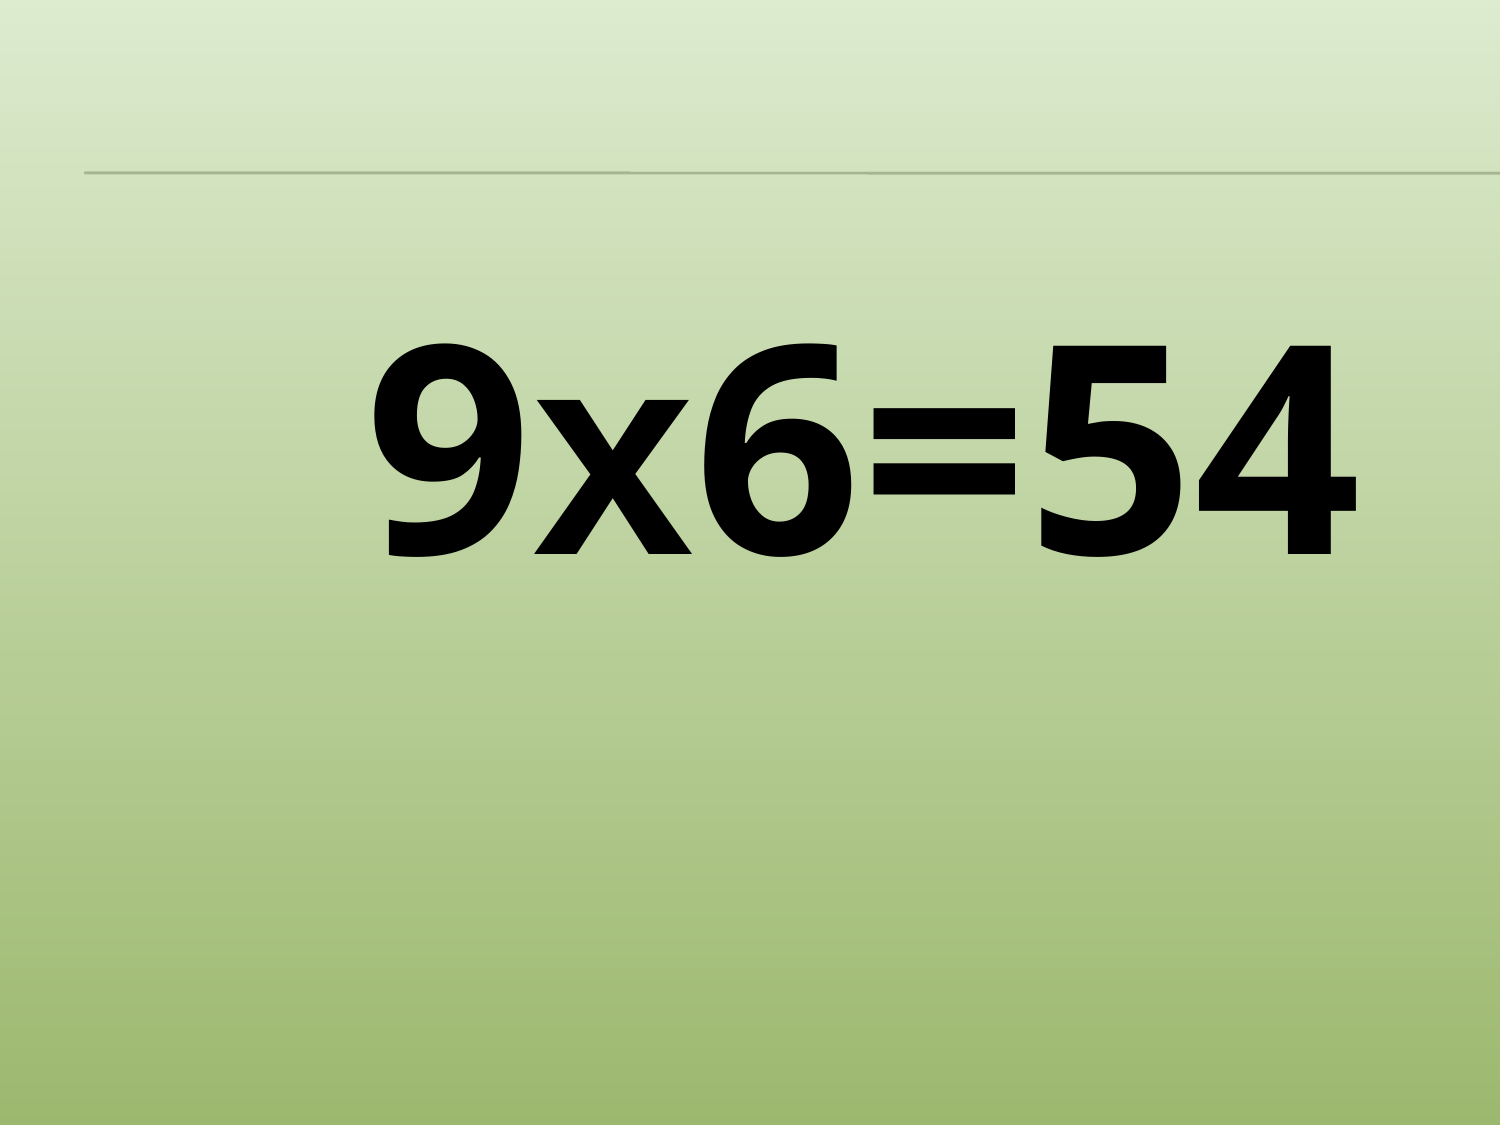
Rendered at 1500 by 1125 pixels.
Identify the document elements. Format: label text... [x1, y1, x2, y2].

list 9х6=54 [49, 254, 1476, 998]
